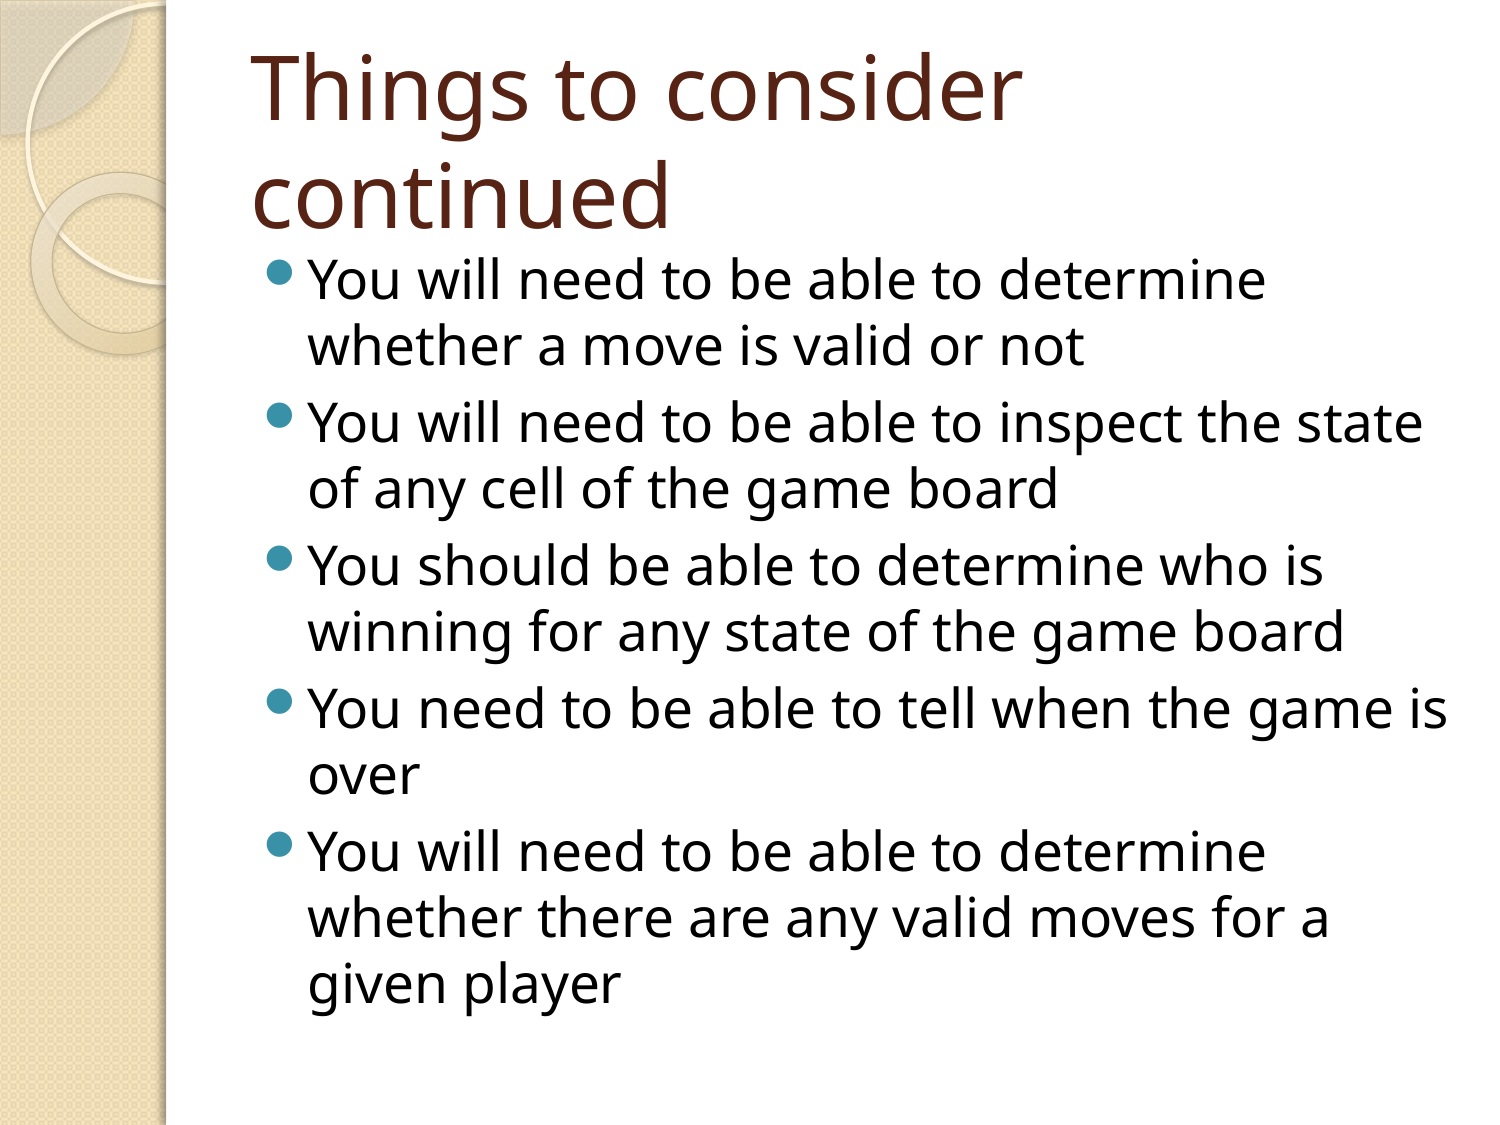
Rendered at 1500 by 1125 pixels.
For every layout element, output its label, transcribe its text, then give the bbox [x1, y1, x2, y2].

title Things to consider continued [235, 45, 1466, 233]
list You will need to be able to determine whether a move is valid or not You will need to be able to inspect the state of any cell of the game board You should be able to determine who is winning for any state of the game board You need to be able to tell when the game is over You will need to be able to determine whether there are any valid moves for a given player [235, 237, 1466, 1025]
